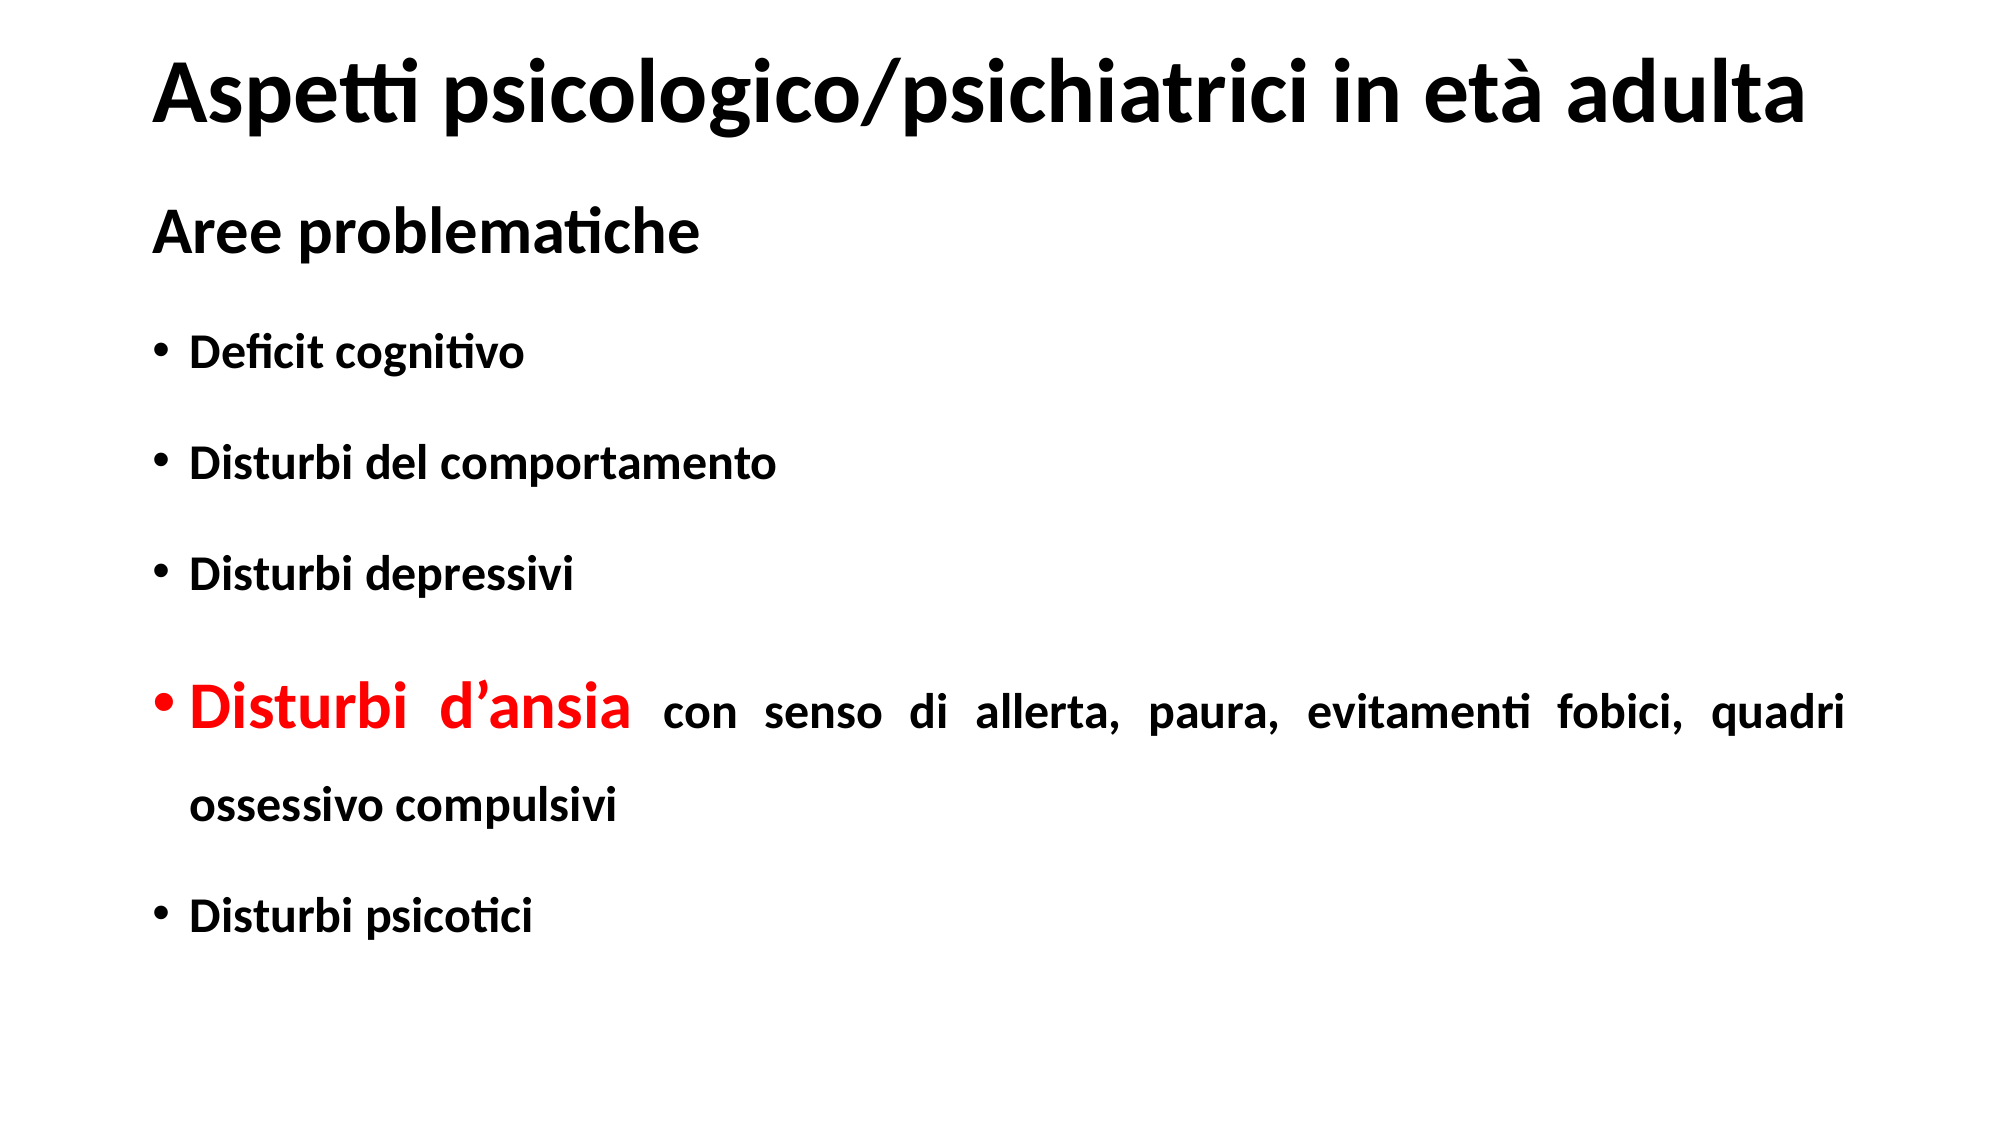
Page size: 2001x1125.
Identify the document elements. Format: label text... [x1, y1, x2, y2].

list Aree problematiche Deficit cognitivo Disturbi del comportamento Disturbi depressivi Disturbi d’ansia con senso di allerta, paura, evitamenti fobici, quadri ossessivo compulsivi Disturbi psicotici [137, 188, 1863, 1014]
title Aspetti psicologico/psichiatrici in età adulta [137, 20, 1863, 167]
